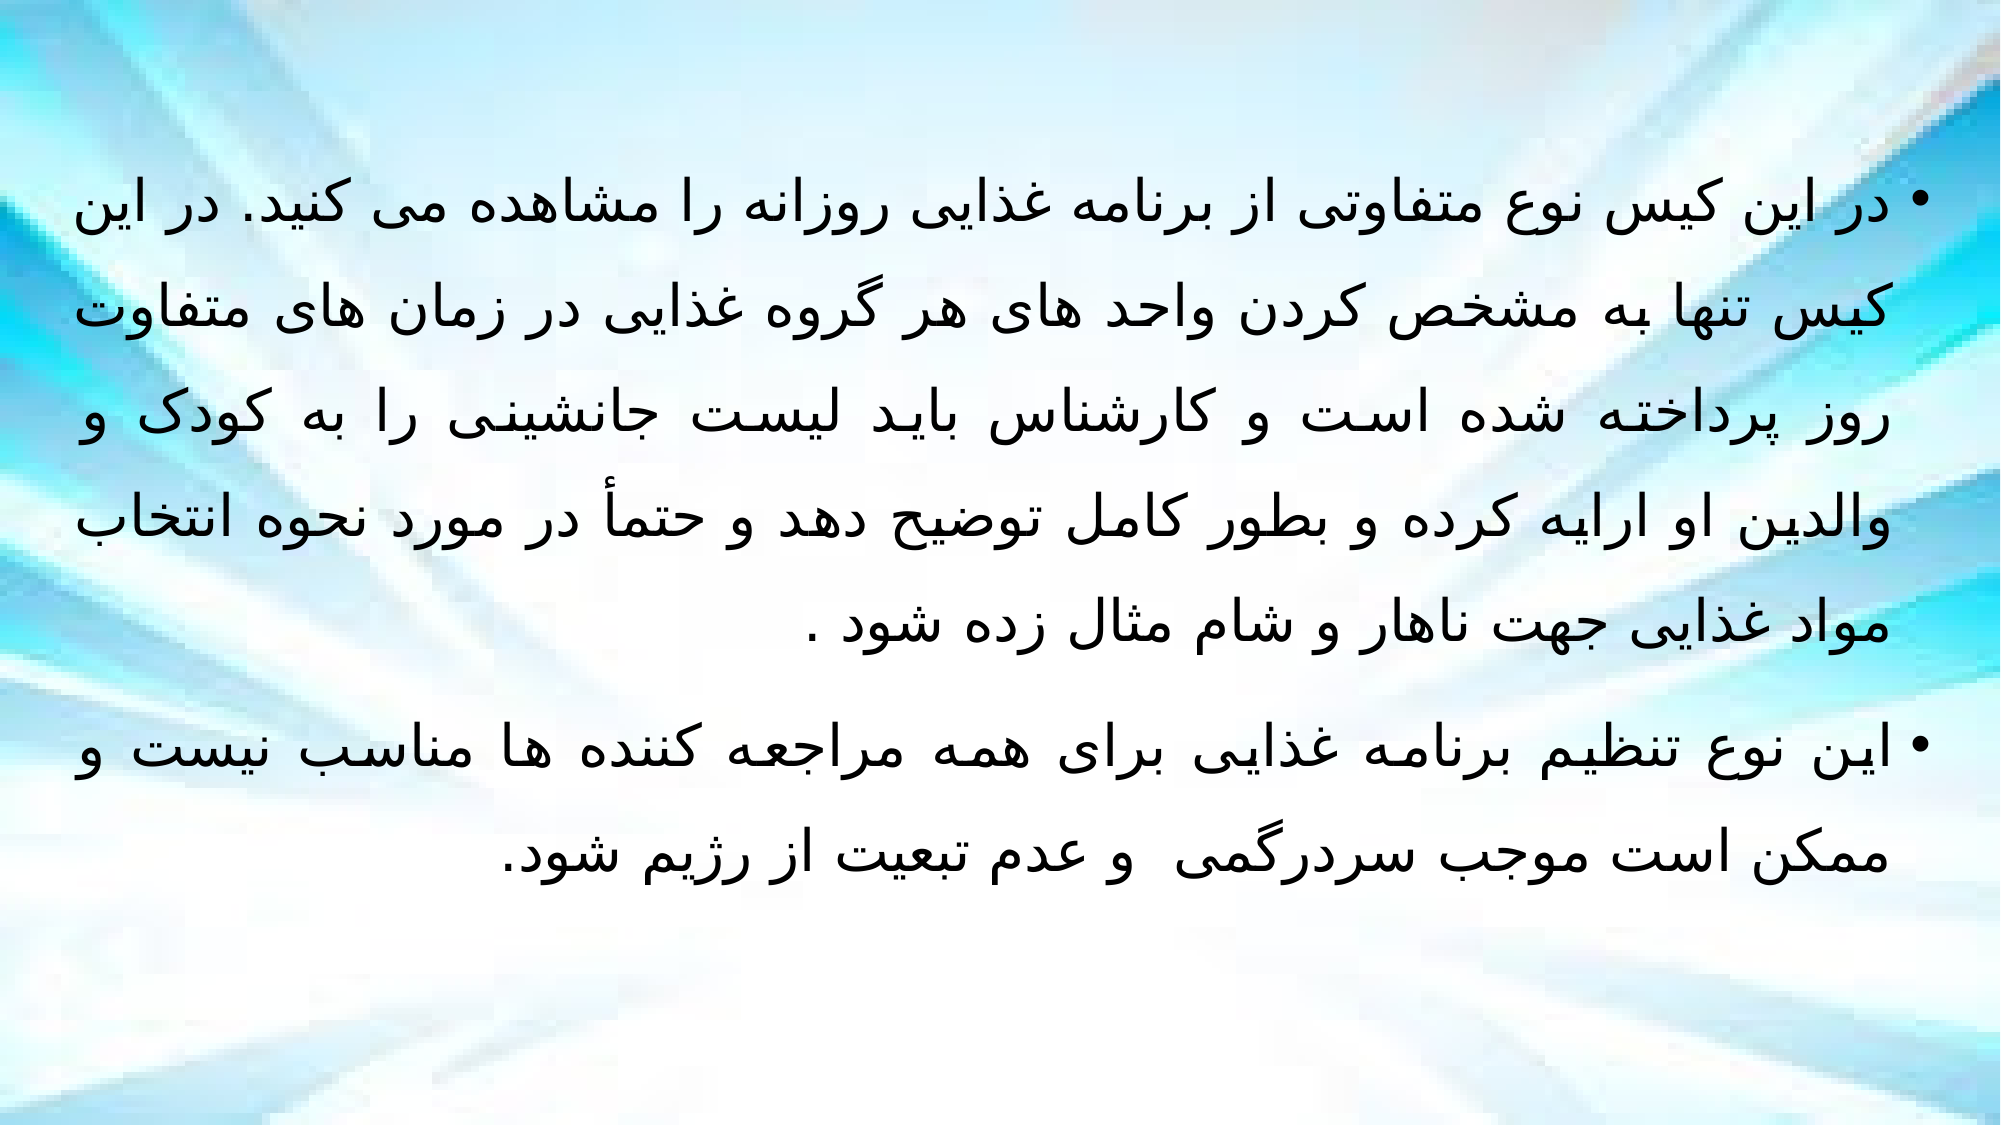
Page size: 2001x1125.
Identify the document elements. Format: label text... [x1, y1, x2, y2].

list در این کیس نوع متفاوتی از برنامه غذایی روزانه را مشاهده می کنید. در این کیس تنها به مشخص کردن واحد های هر گروه غذایی در زمان های متفاوت روز پرداخته شده است و کارشناس باید لیست جانشینی را به کودک و والدین او ارایه کرده و بطور کامل توضیح دهد و حتمأ در مورد نحوه انتخاب مواد غذایی جهت ناهار و شام مثال زده شود . این نوع تنظیم برنامه غذایی برای همه مراجعه کننده ها مناسب نیست و ممکن است موجب سردرگمی و عدم تبعیت از رژیم شود. [57, 120, 1946, 1065]
picture [0, 0, 2001, 1125]
